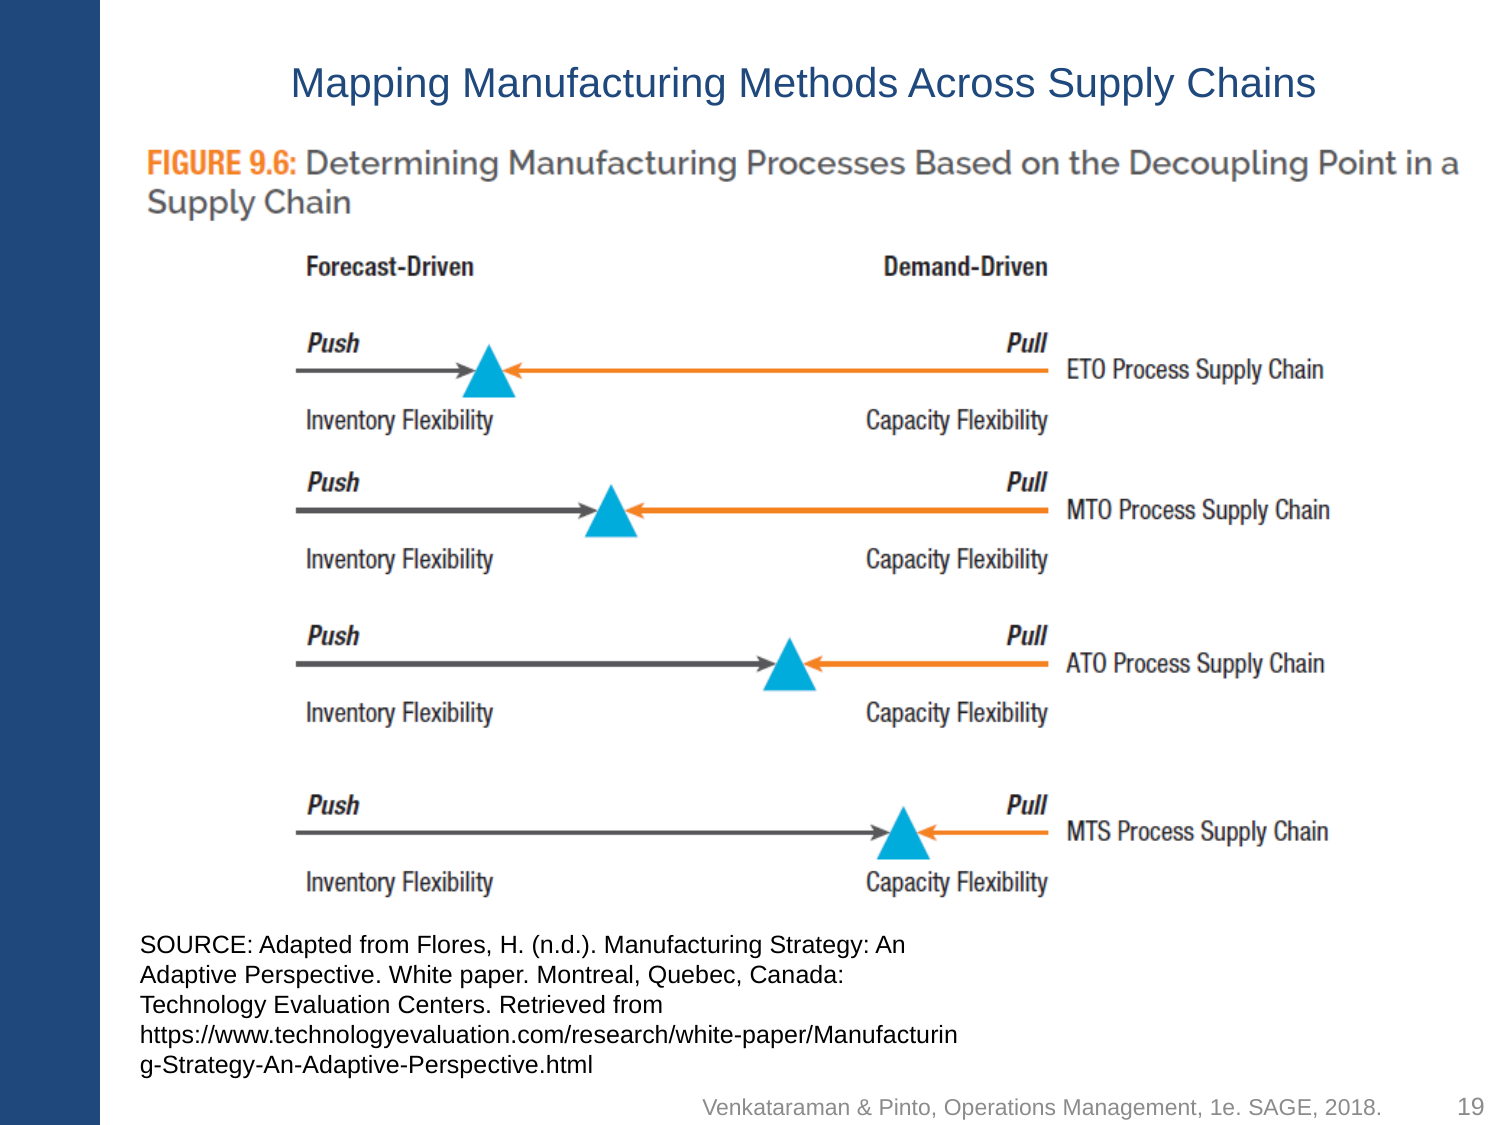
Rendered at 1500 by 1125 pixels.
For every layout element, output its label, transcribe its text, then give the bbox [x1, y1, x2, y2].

footer Venkataraman & Pinto, Operations Management, 1e. SAGE, 2018. [687, 1084, 1500, 1125]
picture [137, 124, 1471, 922]
text_box SOURCE: Adapted from Flores, H. (n.d.). Manufacturing Strategy: An Adaptive Perspective. White paper. Montreal, Quebec, Canada: Technology Evaluation Centers. Retrieved from https://www.technologyevaluation.com/research/white-paper/Manufacturing-Strategy-An-Adaptive-Perspective.html [124, 921, 986, 1086]
title Mapping Manufacturing Methods Across Supply Chains [172, 24, 1436, 123]
